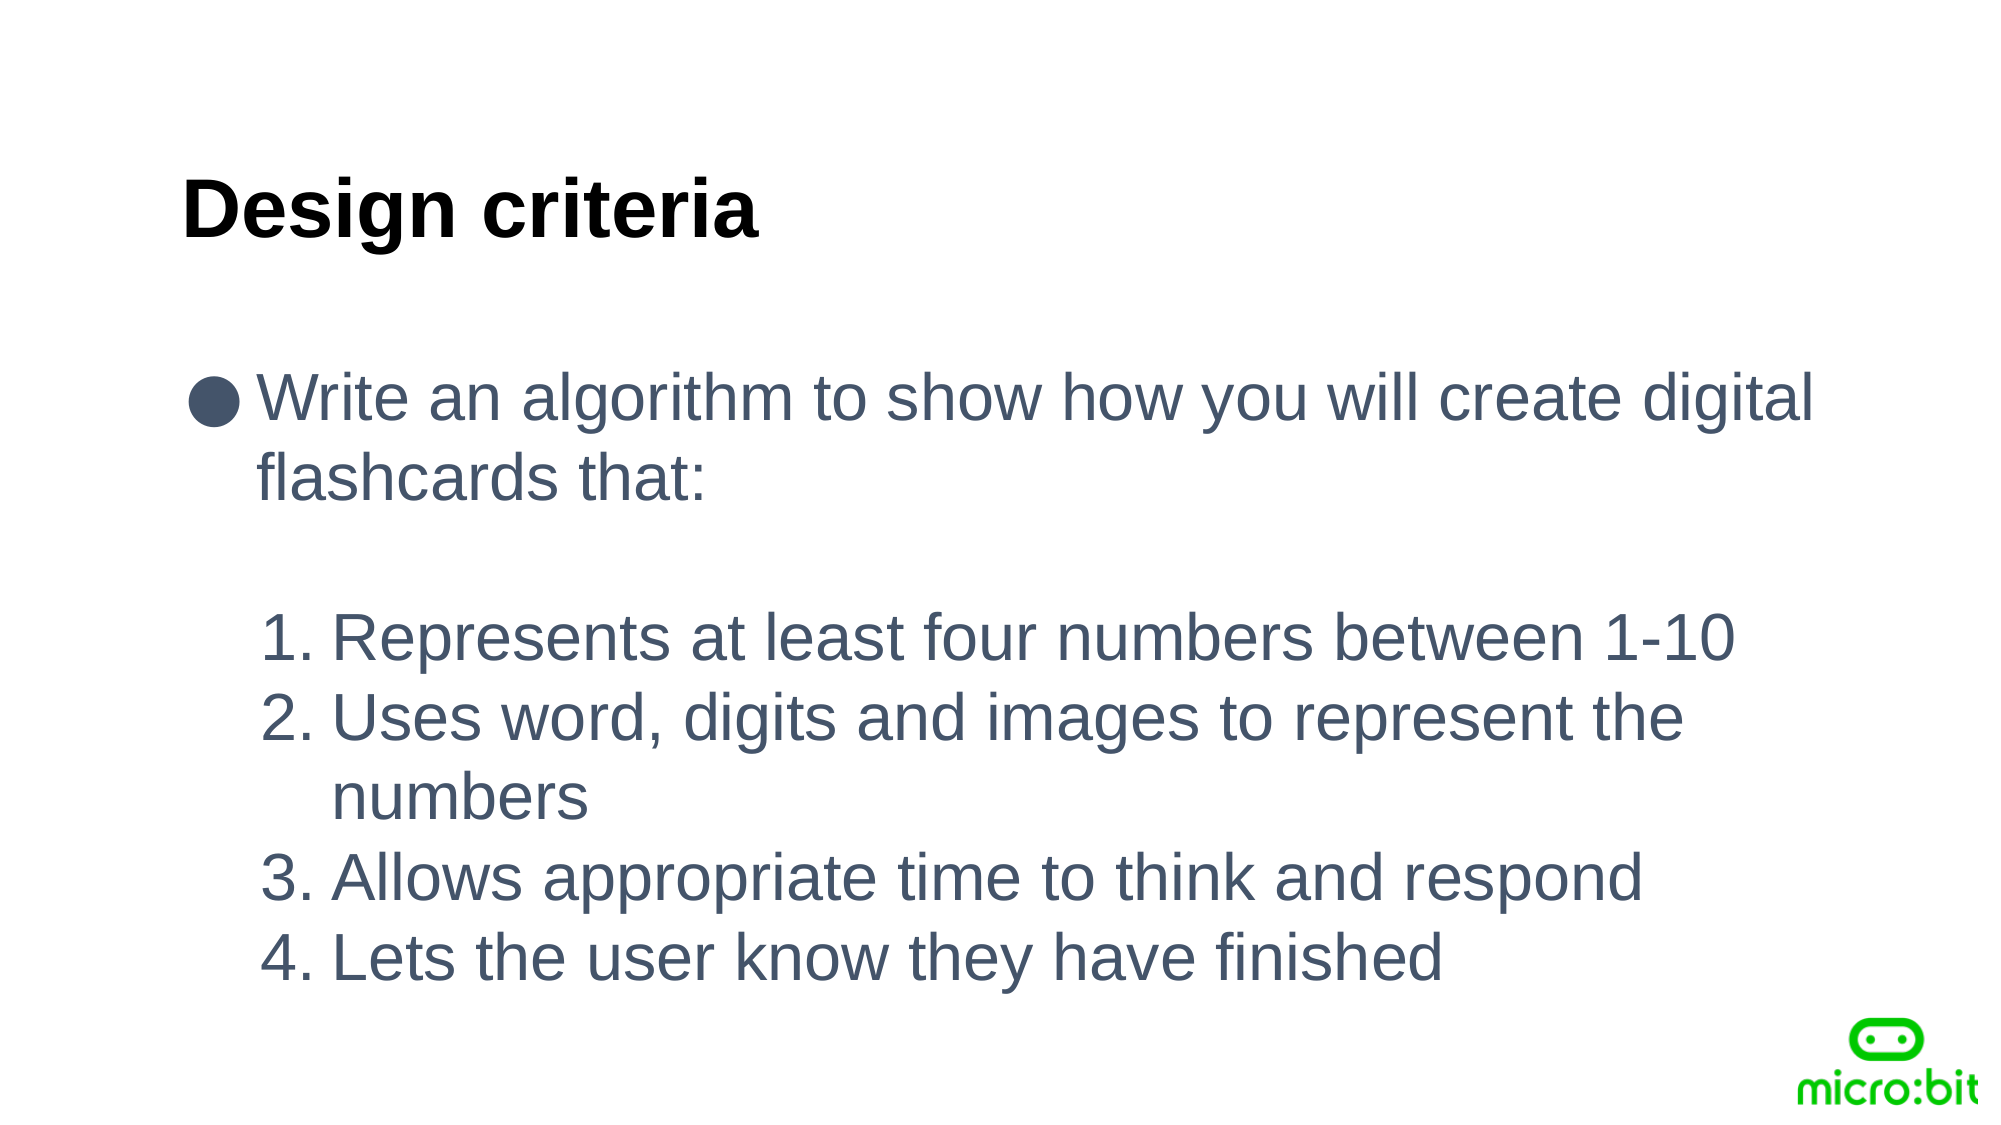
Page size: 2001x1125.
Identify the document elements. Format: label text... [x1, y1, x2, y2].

picture [1797, 1017, 1978, 1106]
text_box Design criteria Write an algorithm to show how you will create digital flashcards that: Represents at least four numbers between 1-10 Uses word, digits and images to represent the numbers Allows appropriate time to think and respond Lets the user know they have finished [166, 60, 1918, 884]
